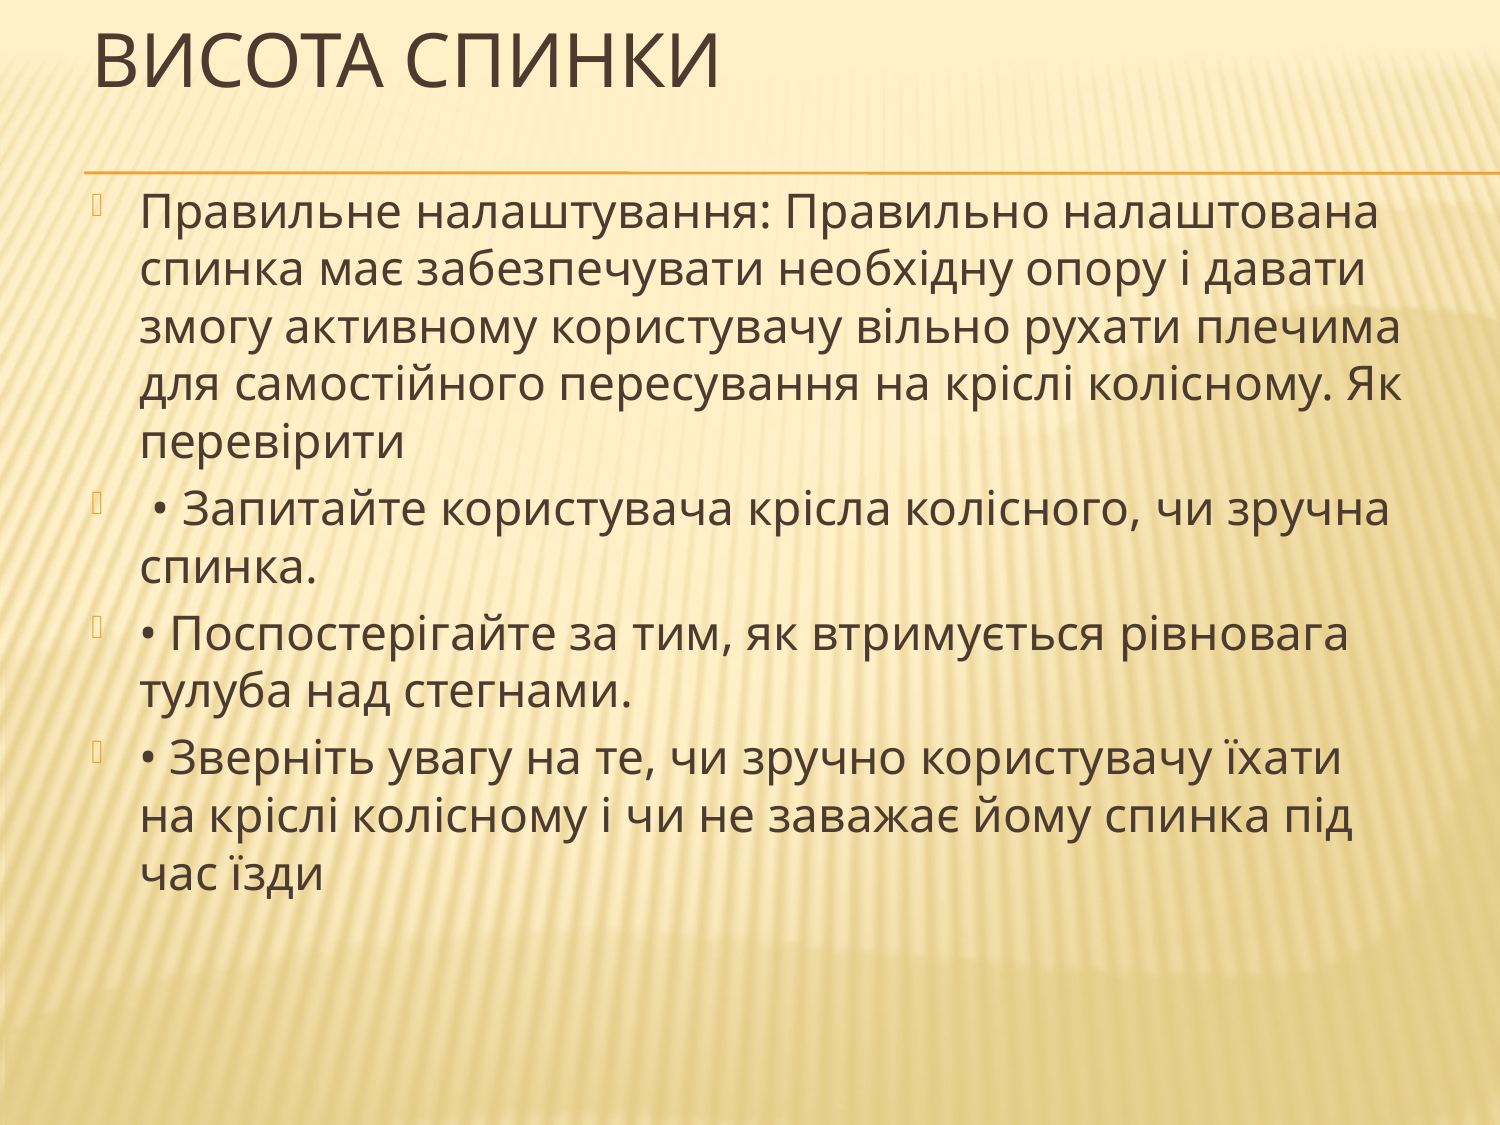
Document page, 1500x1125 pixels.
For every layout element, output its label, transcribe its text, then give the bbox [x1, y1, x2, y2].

title Висота спинки [76, 0, 1425, 116]
list Правильне налаштування: Правильно налаштована спинка має забезпечувати необхідну опору і давати змогу активному користувачу вільно рухати плечима для самостійного пересування на кріслі колісному. Як перевірити • Запитайте користувача крісла колісного, чи зручна спинка. • Поспостерігайте за тим, як втримується рівновага тулуба над стегнами. • Зверніть увагу на те, чи зручно користувачу їхати на кріслі колісному і чи не заважає йому спинка під час їзди [76, 172, 1427, 916]
